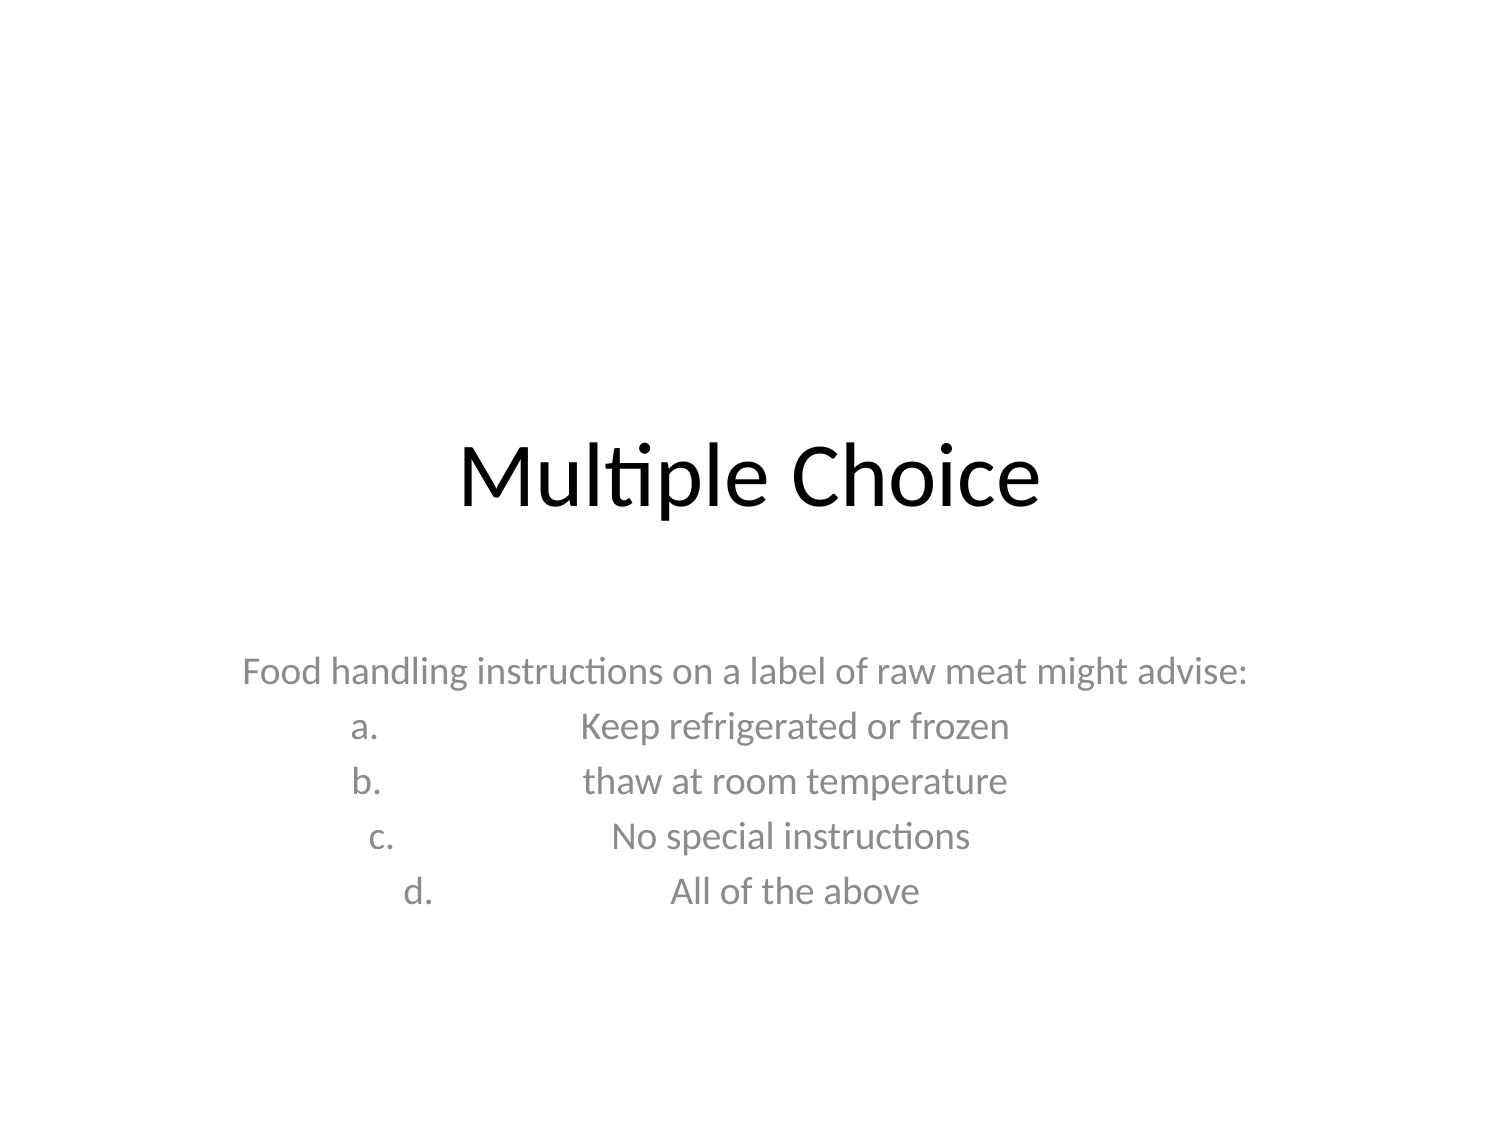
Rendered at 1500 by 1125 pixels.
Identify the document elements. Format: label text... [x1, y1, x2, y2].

subtitle Food handling instructions on a label of raw meat might advise: Keep refrigerated or frozen thaw at room temperature No special instructions All of the above [225, 637, 1275, 925]
title Multiple Choice [112, 349, 1388, 591]
